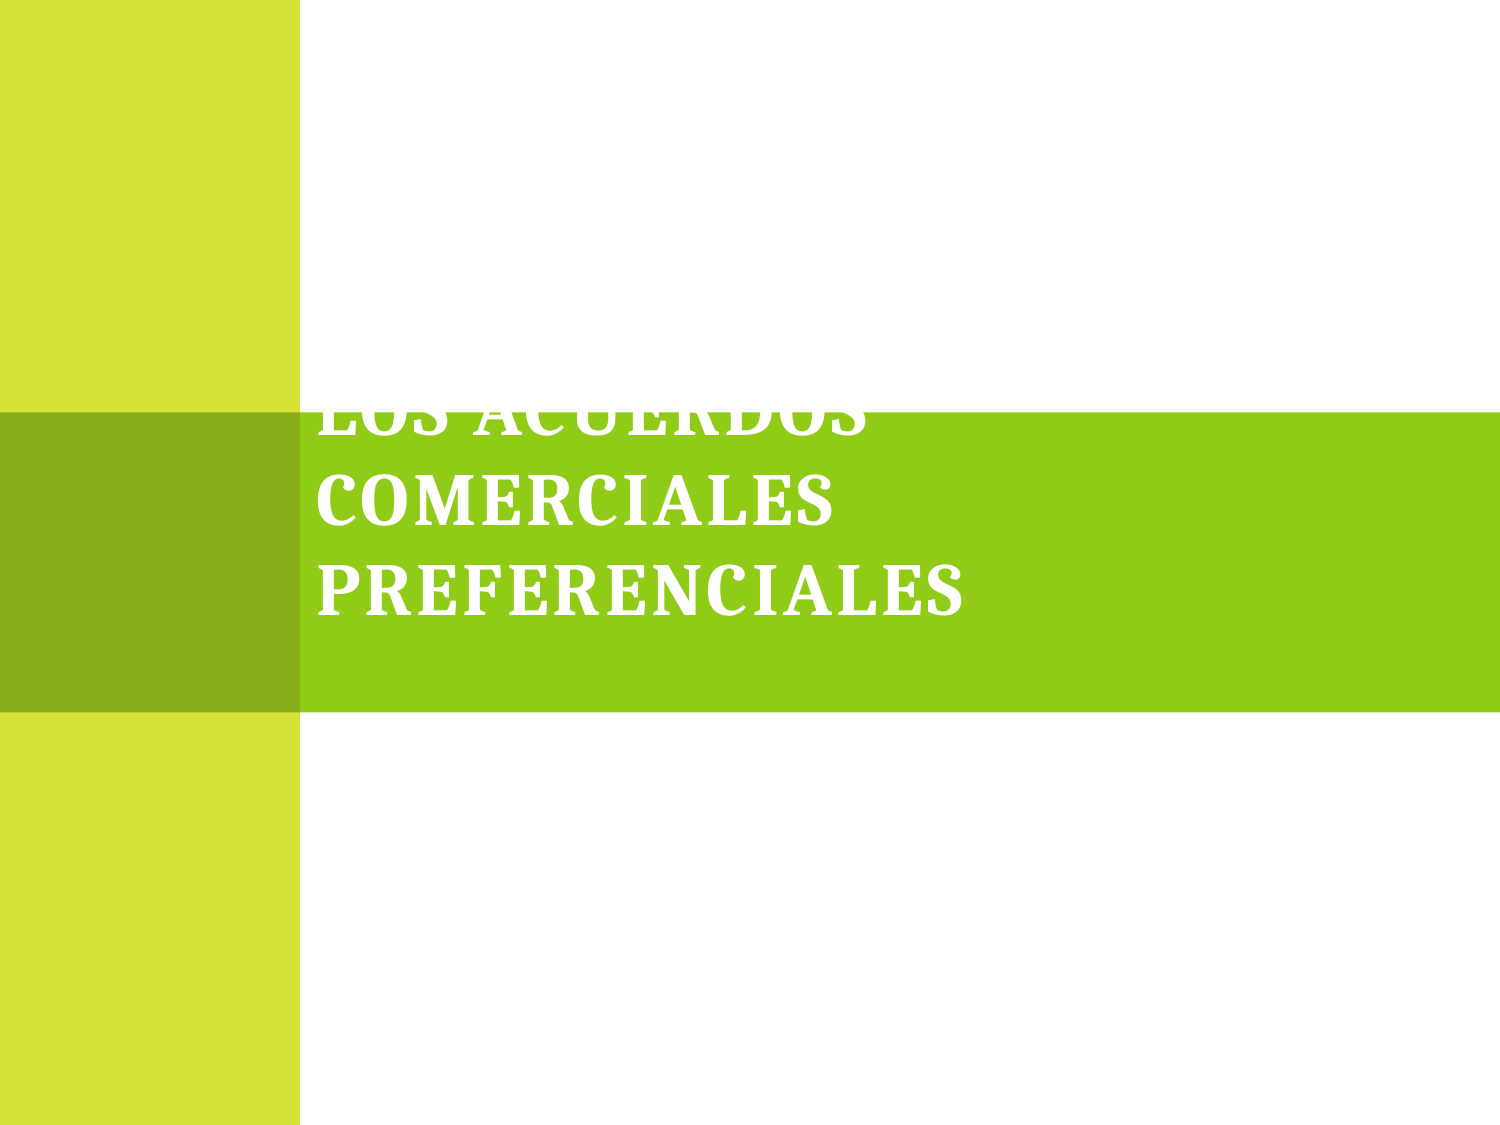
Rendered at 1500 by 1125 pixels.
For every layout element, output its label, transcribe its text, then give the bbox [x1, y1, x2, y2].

title Los acuerdos comerciales preferenciales [301, 361, 1400, 728]
